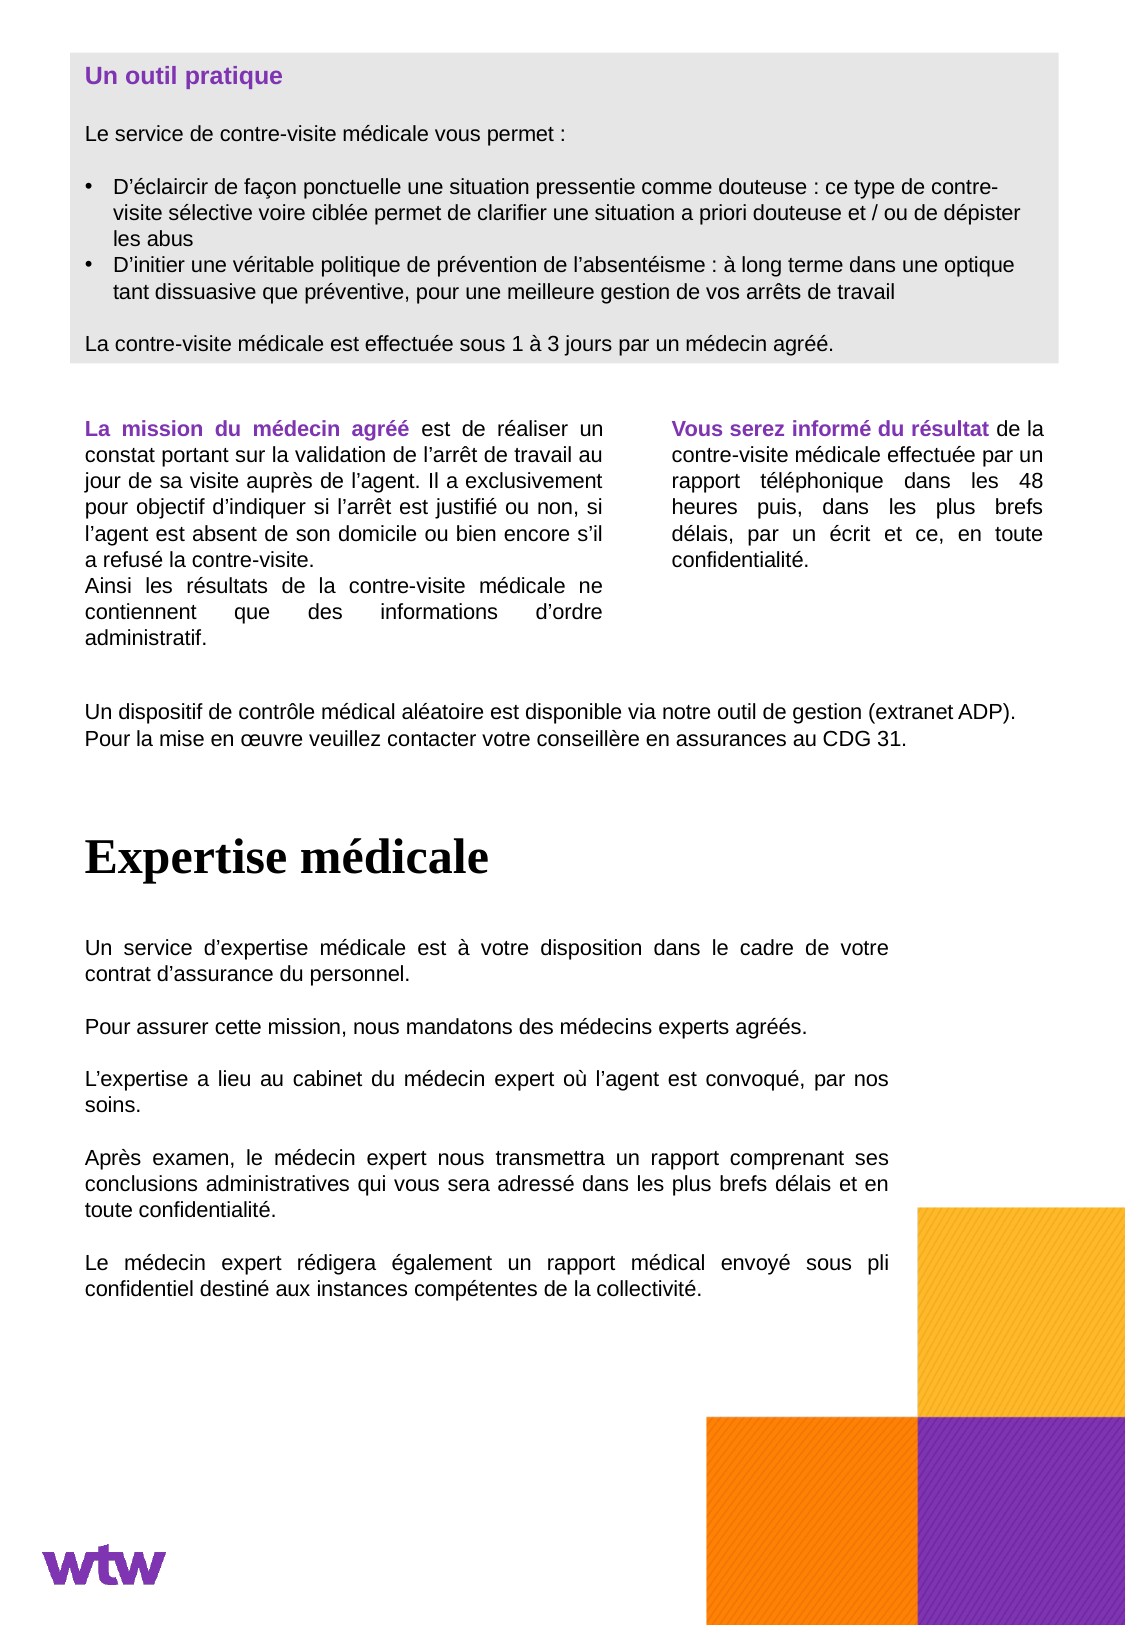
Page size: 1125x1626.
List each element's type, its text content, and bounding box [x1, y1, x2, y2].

text_box Vous serez informé du résultat de la contre-visite médicale effectuée par un rapport téléphonique dans les 48 heures puis, dans les plus brefs délais, par un écrit et ce, en toute confidentialité. [656, 406, 1059, 579]
text_box Un outil pratique Le service de contre-visite médicale vous permet : D’éclaircir de façon ponctuelle une situation pressentie comme douteuse : ce type de contre-visite sélective voire ciblée permet de clarifier une situation a priori douteuse et / ou de dépister les abus D’initier une véritable politique de prévention de l’absentéisme : à long terme dans une optique tant dissuasive que préventive, pour une meilleure gestion de vos arrêts de travail La contre-visite médicale est effectuée sous 1 à 3 jours par un médecin agréé. [70, 52, 1059, 364]
text_box Un dispositif de contrôle médical aléatoire est disponible via notre outil de gestion (extranet ADP). Pour la mise en œuvre veuillez contacter votre conseillère en assurances au CDG 31. [69, 690, 1059, 758]
text_box Expertise médicale [70, 765, 1047, 943]
picture [42, 1544, 166, 1585]
text_box La mission du médecin agréé est de réaliser un constat portant sur la validation de l’arrêt de travail au jour de sa visite auprès de l’agent. Il a exclusivement pour objectif d’indiquer si l’arrêt est justifié ou non, si l’agent est absent de son domicile ou bien encore s’il a refusé la contre-visite. Ainsi les résultats de la contre-visite médicale ne contiennent que des informations d’ordre administratif. [70, 406, 634, 658]
text_box Un service d’expertise médicale est à votre disposition dans le cadre de votre contrat d’assurance du personnel. Pour assurer cette mission, nous mandatons des médecins experts agréés. L’expertise a lieu au cabinet du médecin expert où l’agent est convoqué, par nos soins. Après examen, le médecin expert nous transmettra un rapport comprenant ses conclusions administratives qui vous sera adressé dans les plus brefs délais et en toute confidentialité. Le médecin expert rédigera également un rapport médical envoyé sous pli confidentiel destiné aux instances compétentes de la collectivité. [70, 926, 905, 1309]
picture [706, 1207, 1125, 1625]
